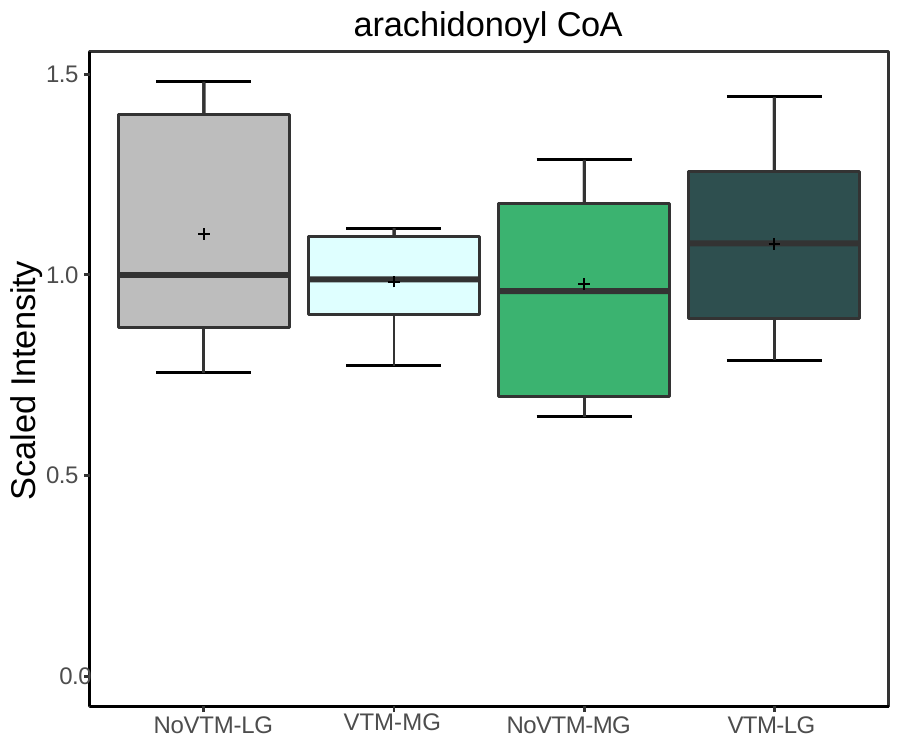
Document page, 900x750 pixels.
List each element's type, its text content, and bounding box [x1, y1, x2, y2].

text_box VTM-MG [341, 721, 443, 736]
slide_number NoVTM-LG [151, 721, 280, 750]
text_box NoVTM-MG [504, 721, 650, 738]
text_box arachidonoyl CoA [351, 0, 627, 44]
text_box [83, 50, 891, 713]
text_box 0.5 [45, 457, 78, 489]
footer 0.0 [57, 661, 95, 750]
text_box 1.0 [45, 257, 78, 288]
text_box Scaled Intensity [1, 256, 45, 503]
text_box 1.5 [44, 56, 78, 88]
text_box VTM-LG [725, 721, 822, 738]
